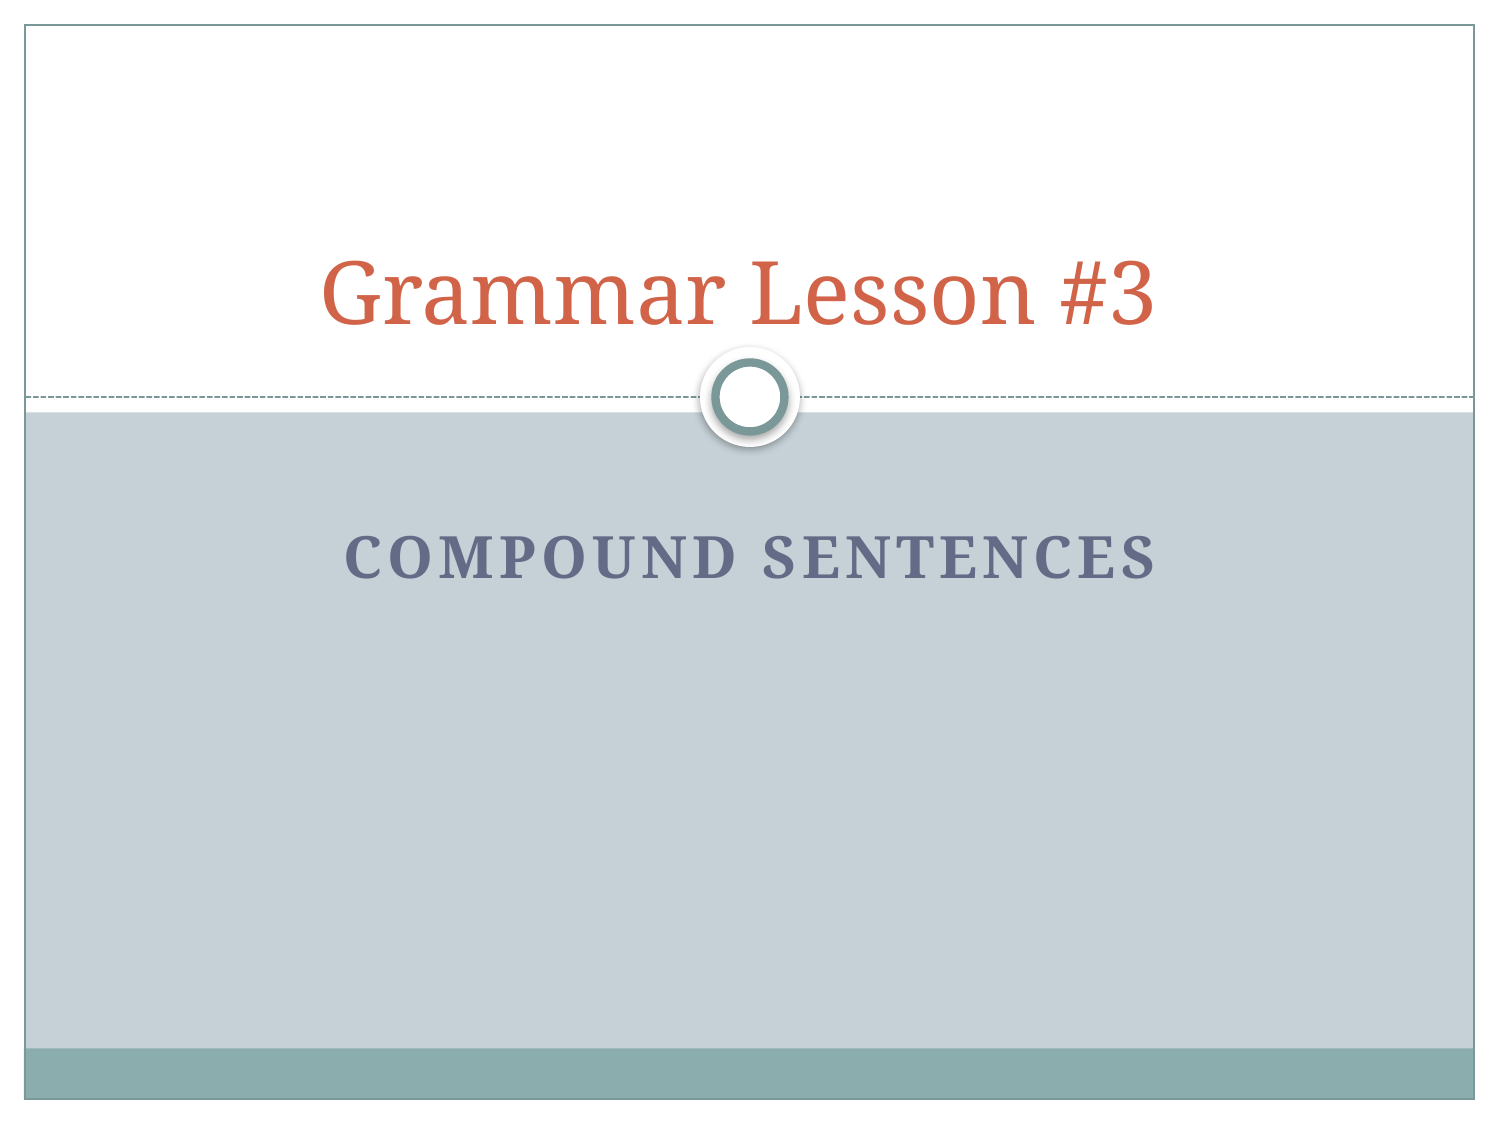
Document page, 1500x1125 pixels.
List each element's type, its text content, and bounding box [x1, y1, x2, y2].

title Grammar Lesson #3 [112, 62, 1388, 350]
subtitle Compound Sentences [225, 512, 1275, 725]
